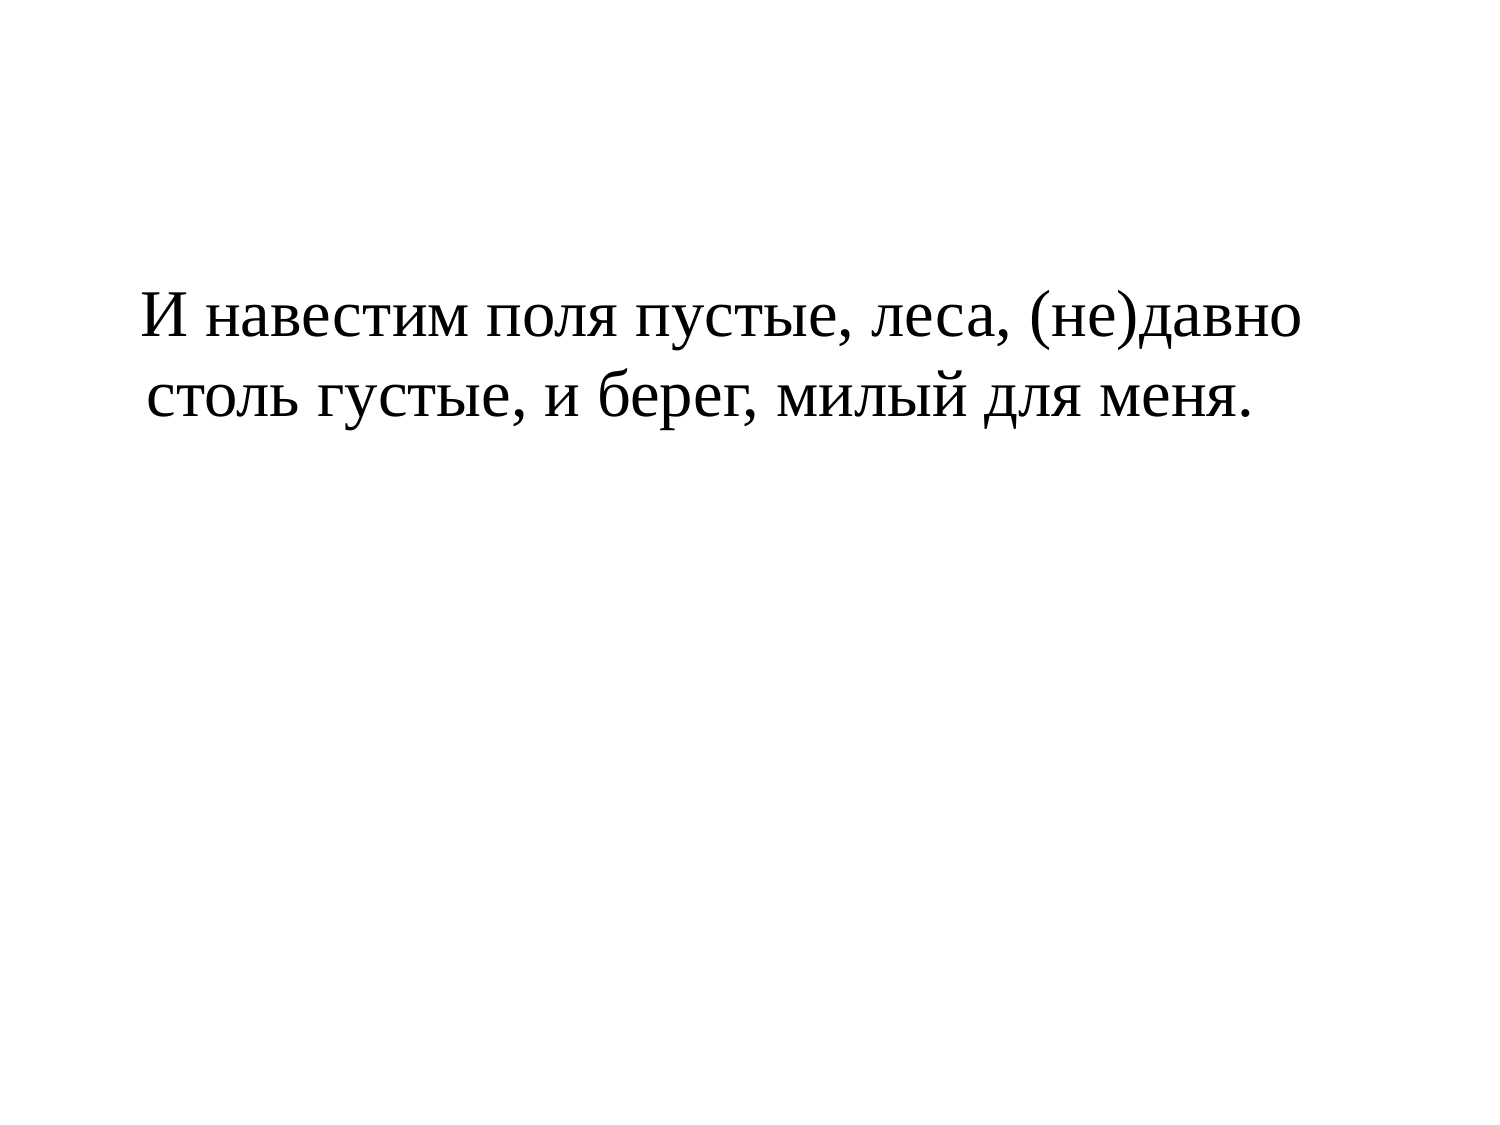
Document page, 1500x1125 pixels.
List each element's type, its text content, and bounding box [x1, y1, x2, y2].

list И навестим поля пустые, леса, (не)давно столь густые, и берег, милый для меня. [75, 262, 1425, 1005]
